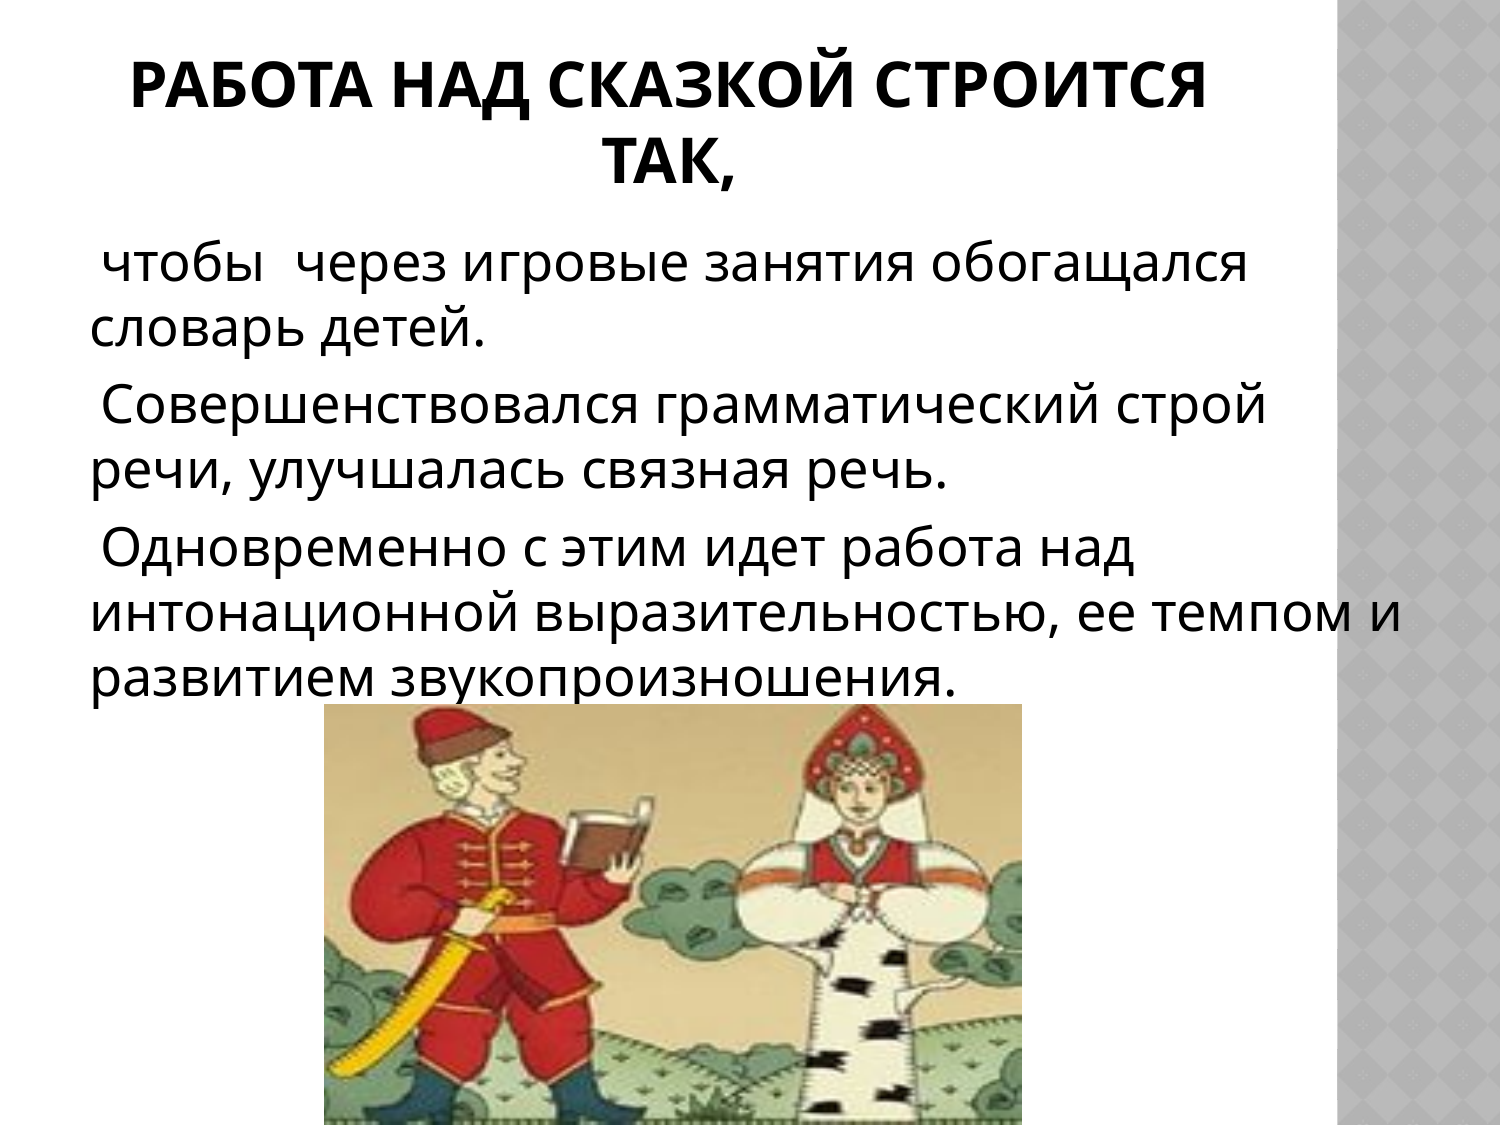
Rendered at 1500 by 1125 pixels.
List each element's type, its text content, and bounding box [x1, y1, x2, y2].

title Работа над сказкой строится так, [76, 42, 1263, 197]
list чтобы через игровые занятия обогащался словарь детей. Совершенствовался грамматический строй речи, улучшалась связная речь. Одновременно с этим идет работа над интонационной выразительностью, ее темпом и развитием звукопроизношения. [29, 219, 1425, 1094]
picture [324, 703, 1023, 1125]
